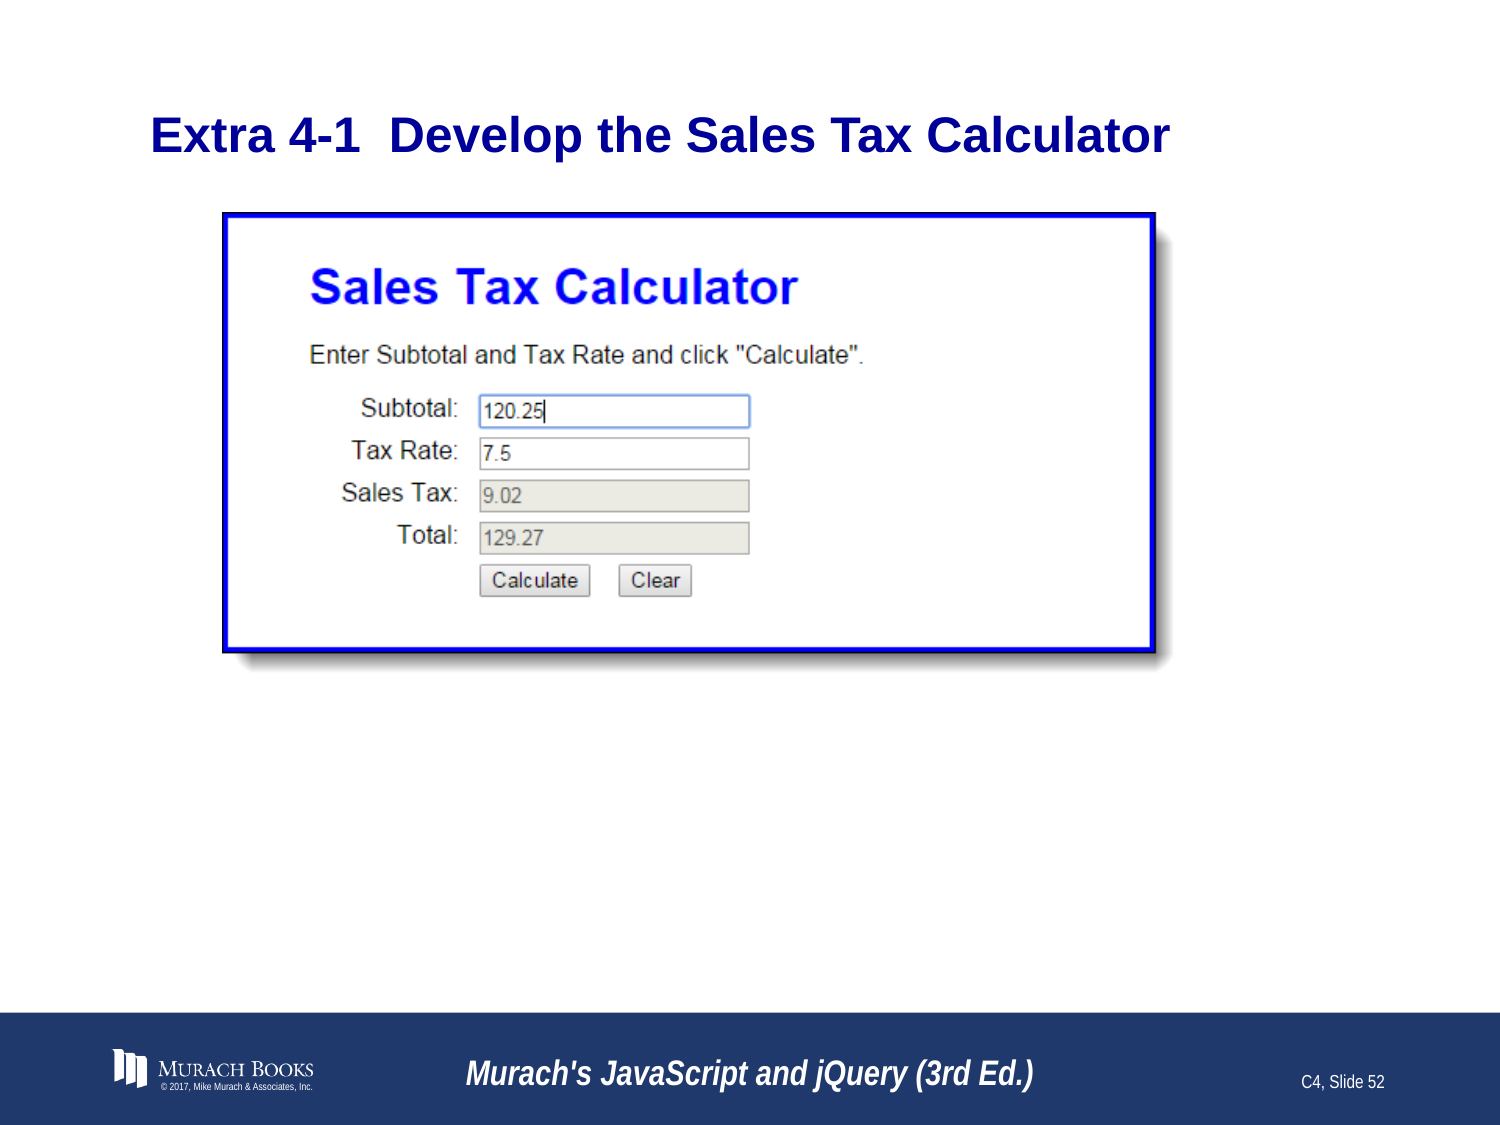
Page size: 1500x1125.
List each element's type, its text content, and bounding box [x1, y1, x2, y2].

picture [221, 212, 1176, 674]
slide_number Murach's JavaScript and jQuery (3rd Ed.) [463, 1025, 1050, 1100]
slide_number C4, Slide 52 [1087, 1025, 1400, 1100]
title Extra 4-1 Develop the Sales Tax Calculator [150, 102, 1350, 164]
footer © 2017, Mike Murach & Associates, Inc. [12, 1025, 463, 1100]
